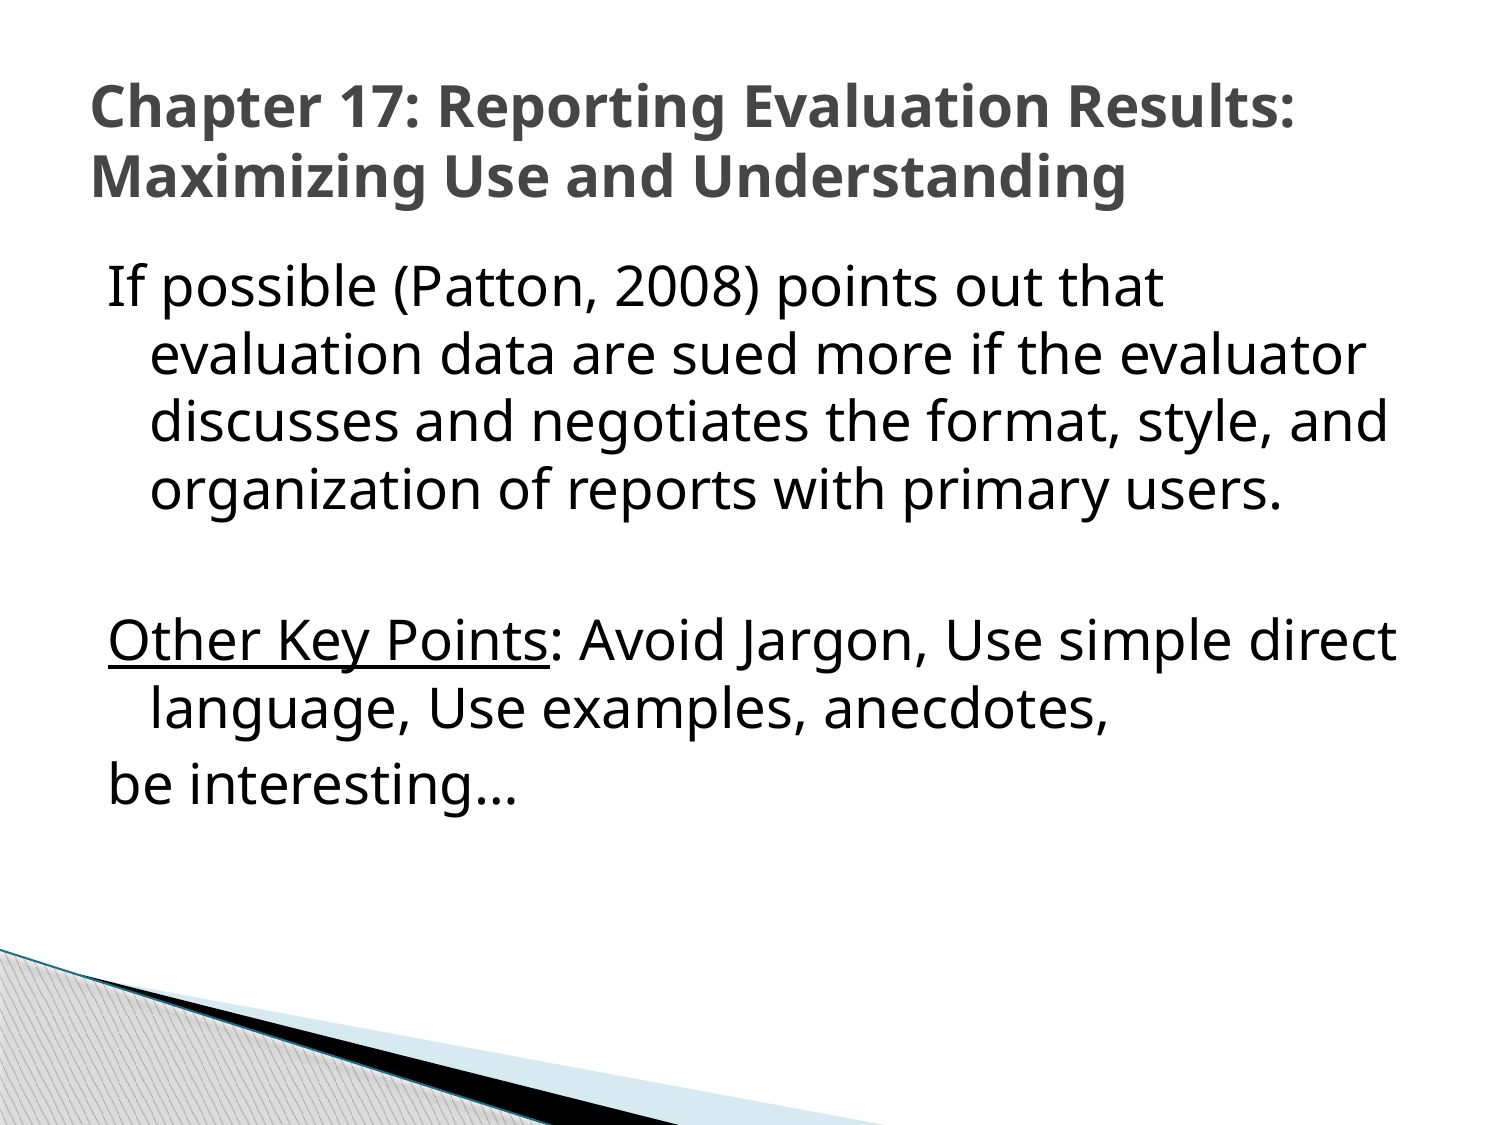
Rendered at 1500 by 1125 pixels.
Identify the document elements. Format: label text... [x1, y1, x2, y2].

title Chapter 17: Reporting Evaluation Results: Maximizing Use and Understanding [75, 45, 1425, 233]
list If possible (Patton, 2008) points out that evaluation data are sued more if the evaluator discusses and negotiates the format, style, and organization of reports with primary users. Other Key Points: Avoid Jargon, Use simple direct language, Use examples, anecdotes, be interesting… [75, 243, 1425, 986]
